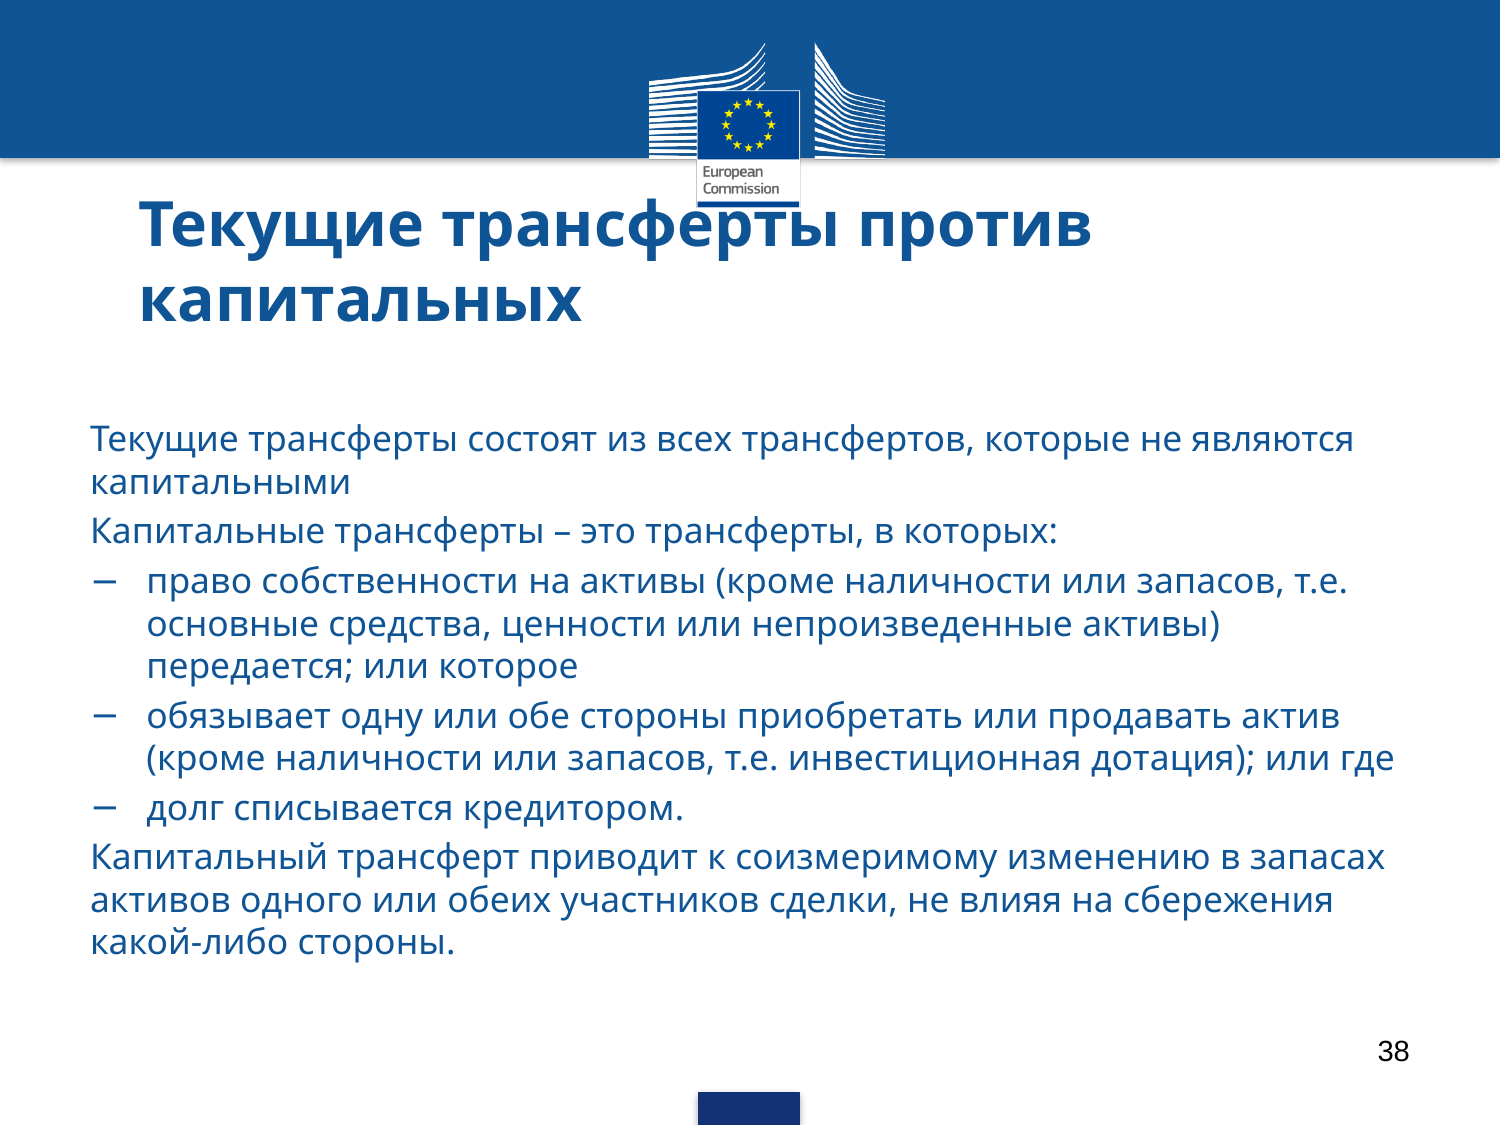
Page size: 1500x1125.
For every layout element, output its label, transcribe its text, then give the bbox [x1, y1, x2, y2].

slide_number 38 [1074, 1024, 1425, 1103]
list Текущие трансферты состоят из всех трансфертов, которые не являются капитальными Капитальные трансферты – это трансферты, в которых: право собственности на активы (кроме наличности или запасов, т.е. основные средства, ценности или непроизведенные активы) передается; или которое обязывает одну или обе стороны приобретать или продавать актив (кроме наличности или запасов, т.е. инвестиционная дотация); или где долг списывается кредитором. Капитальный трансферт приводит к соизмеримому изменению в запасах активов одного или обеих участников сделки, не влияя на сбережения какой-либо стороны. [75, 408, 1425, 988]
title Текущие трансферты против капитальных [64, 219, 1415, 374]
picture [649, 42, 885, 208]
